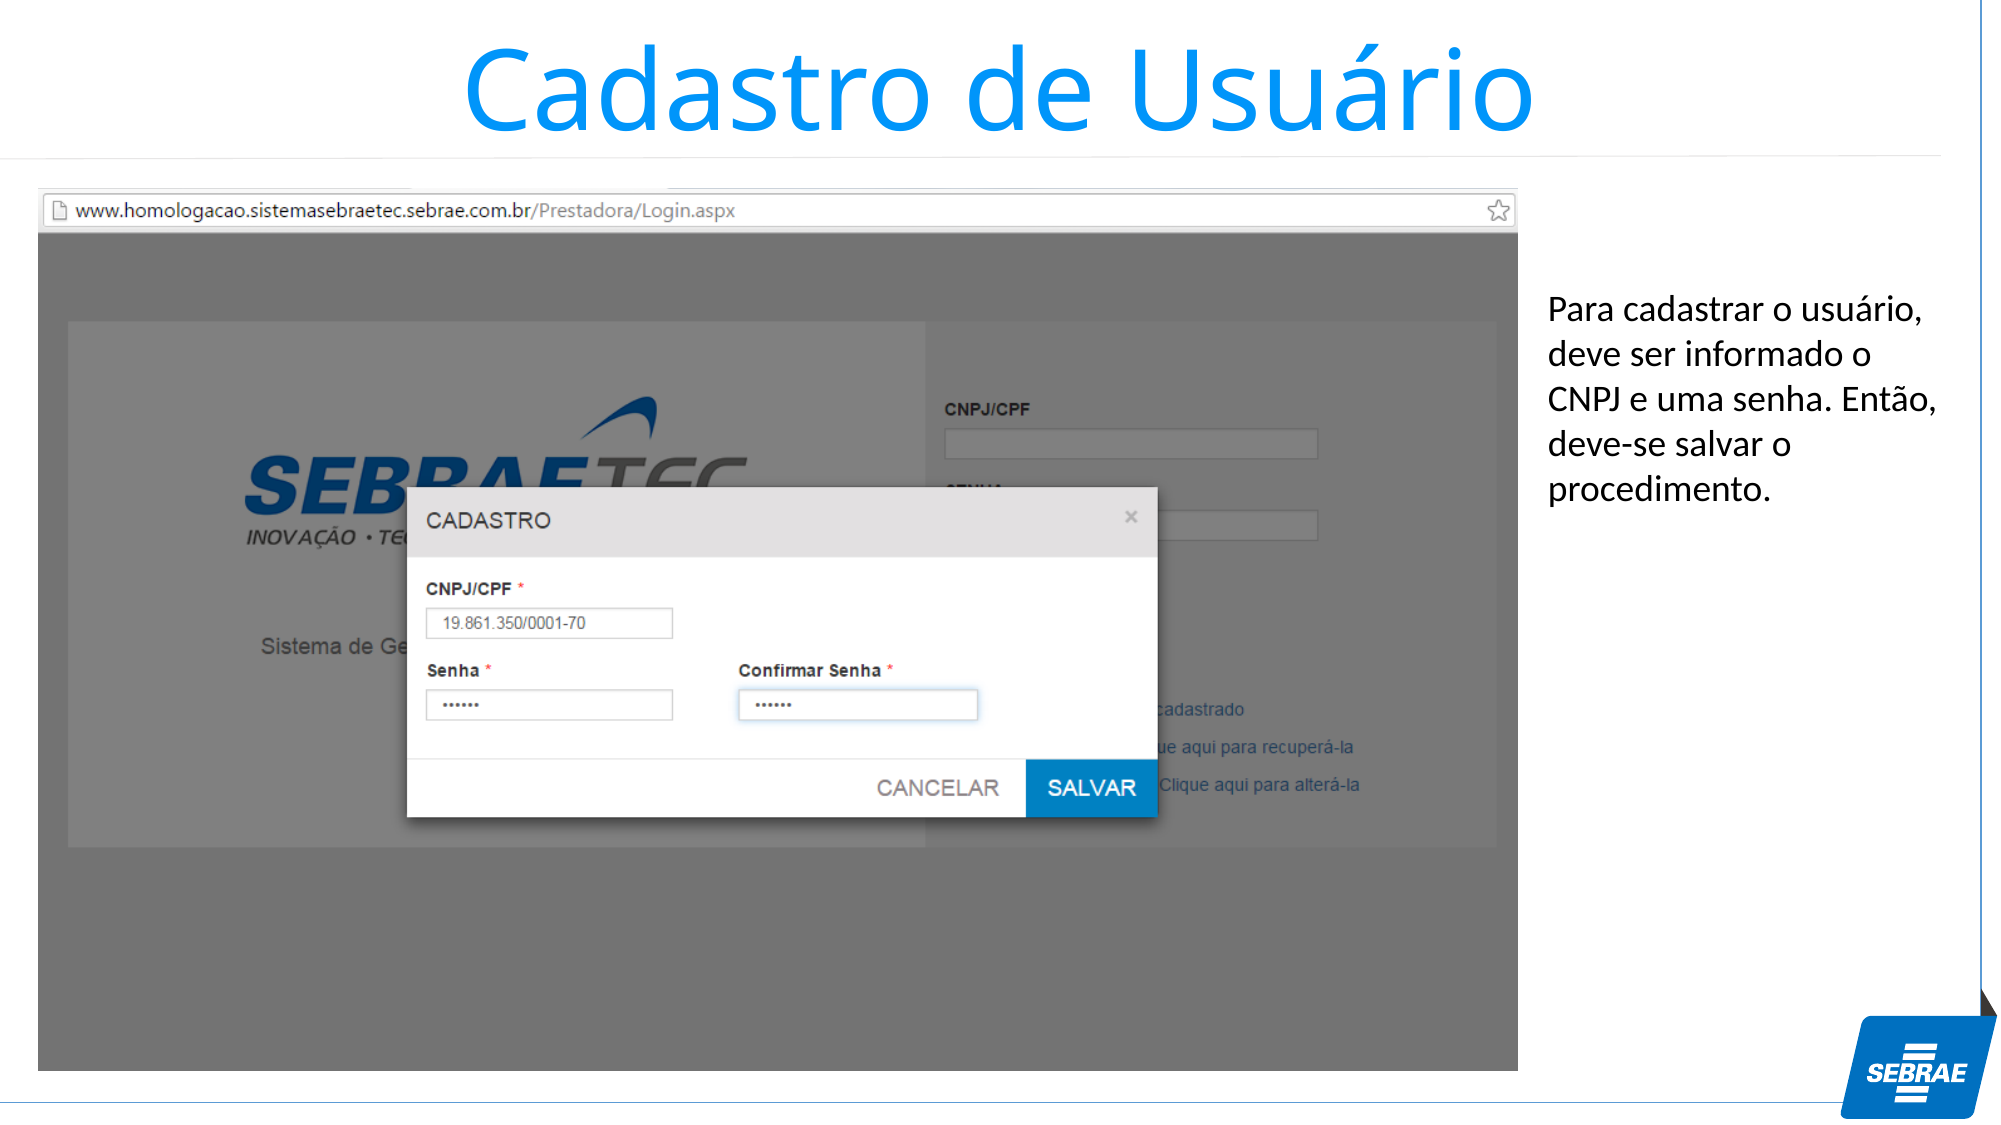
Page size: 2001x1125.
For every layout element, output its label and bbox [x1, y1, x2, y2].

text_box [0, 155, 1941, 159]
picture [38, 188, 1518, 1071]
text_box [0, 0, 1998, 1119]
